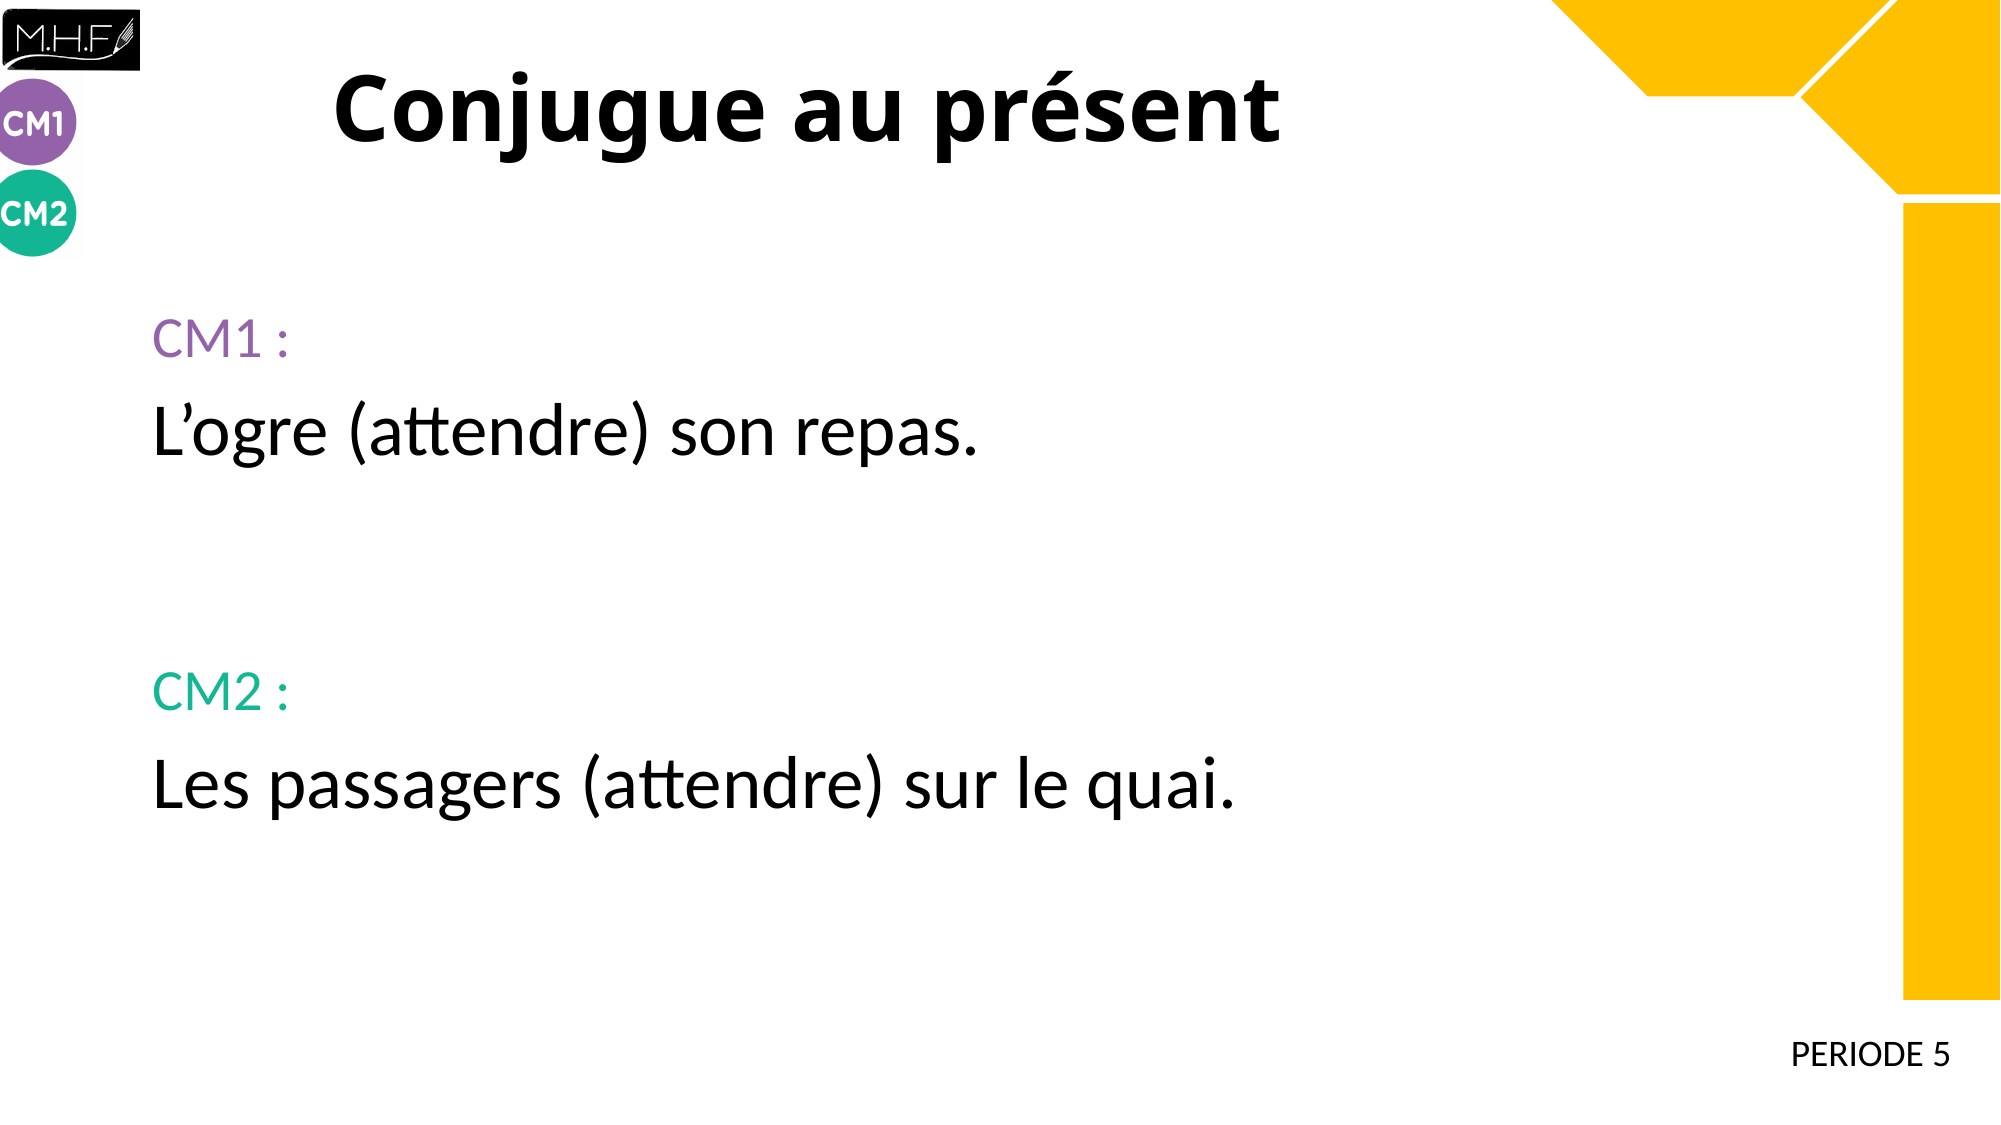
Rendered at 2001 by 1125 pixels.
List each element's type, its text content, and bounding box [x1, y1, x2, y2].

title Conjugue au présent [316, 3, 1863, 221]
text_box PERIODE 5 [1362, 1021, 1967, 1082]
list CM1 : L’ogre (attendre) son repas. CM2 : Les passagers (attendre) sur le quai. [137, 299, 1863, 1014]
picture [0, 7, 140, 259]
text_box [1902, 202, 2000, 1001]
text_box [1549, 0, 1892, 98]
text_box [1799, 0, 2000, 196]
